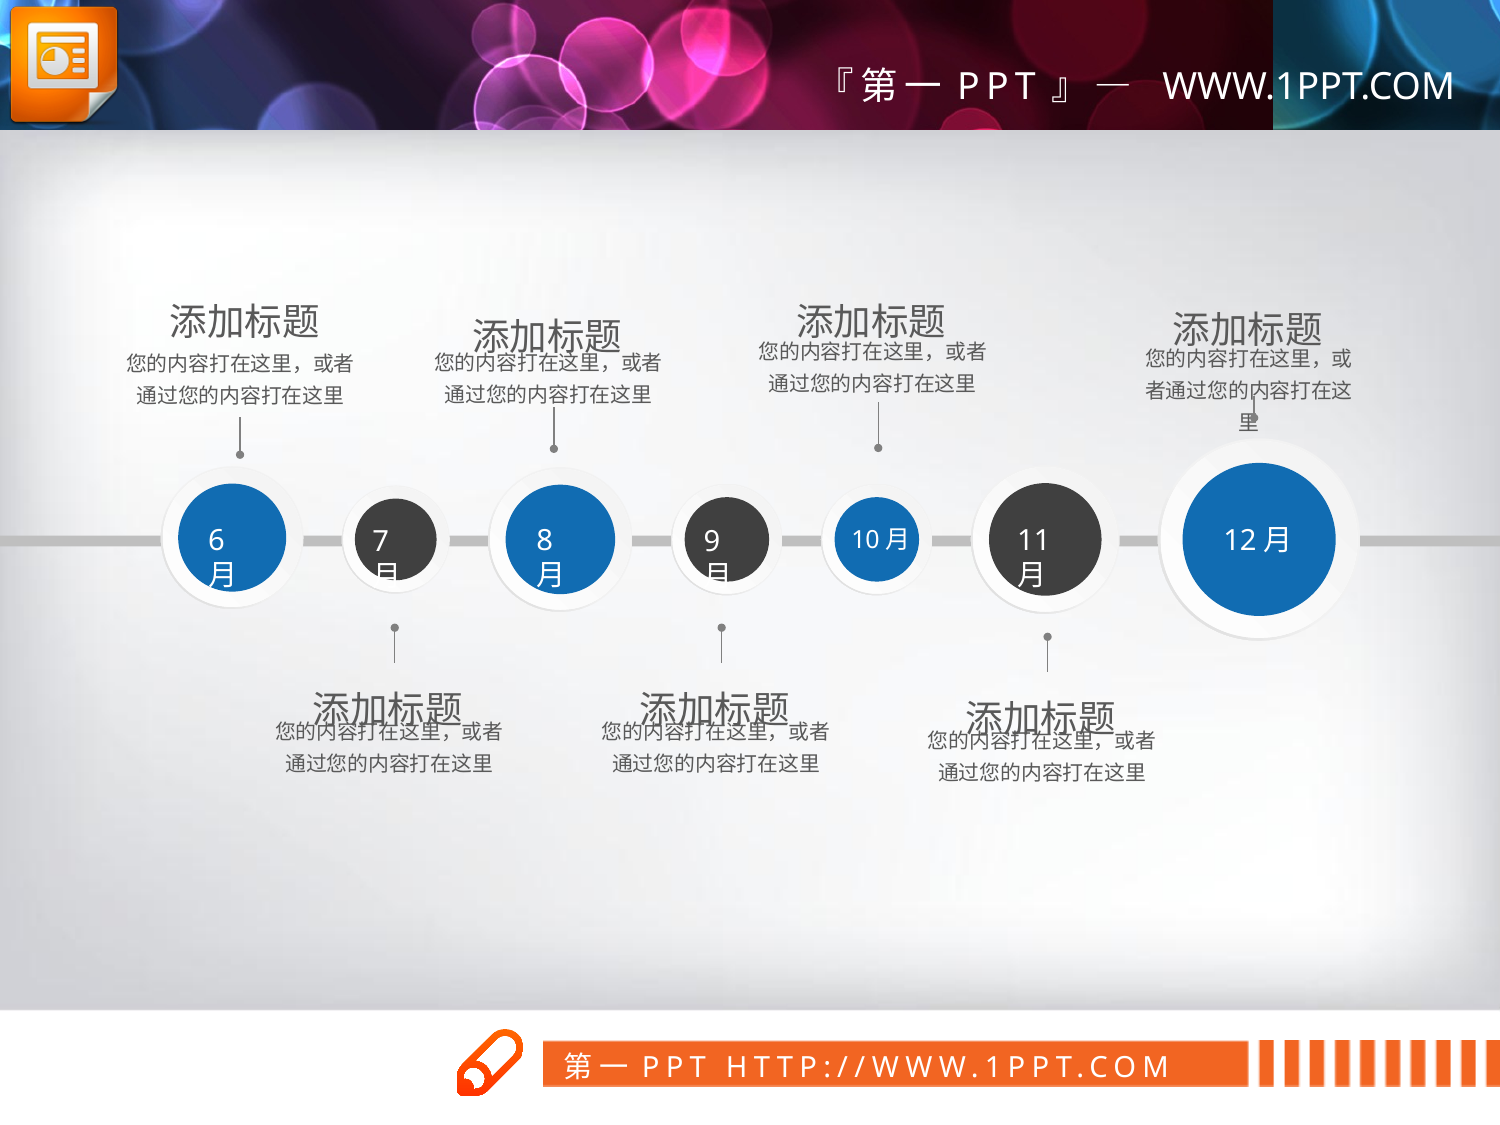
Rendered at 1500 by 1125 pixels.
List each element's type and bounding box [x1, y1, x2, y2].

text_box [85, 275, 405, 455]
text_box [788, 535, 815, 547]
text_box [160, 465, 304, 610]
text_box [970, 464, 1120, 614]
text_box [255, 627, 523, 785]
text_box [820, 483, 938, 596]
text_box [737, 275, 1008, 449]
text_box [308, 535, 336, 547]
text_box [1157, 452, 1361, 641]
text_box [1126, 535, 1152, 547]
text_box [1121, 283, 1377, 445]
text_box [341, 485, 451, 594]
text_box [943, 535, 965, 547]
text_box [670, 483, 783, 596]
text_box [638, 535, 665, 547]
text_box [454, 535, 482, 547]
picture [0, 547, 1500, 1012]
picture [0, 0, 1500, 535]
text_box [1365, 535, 1500, 547]
text_box [0, 535, 155, 547]
text_box [487, 466, 633, 612]
text_box [908, 636, 1176, 794]
picture [543, 1040, 1500, 1087]
text_box [582, 627, 850, 785]
text_box [418, 290, 678, 450]
